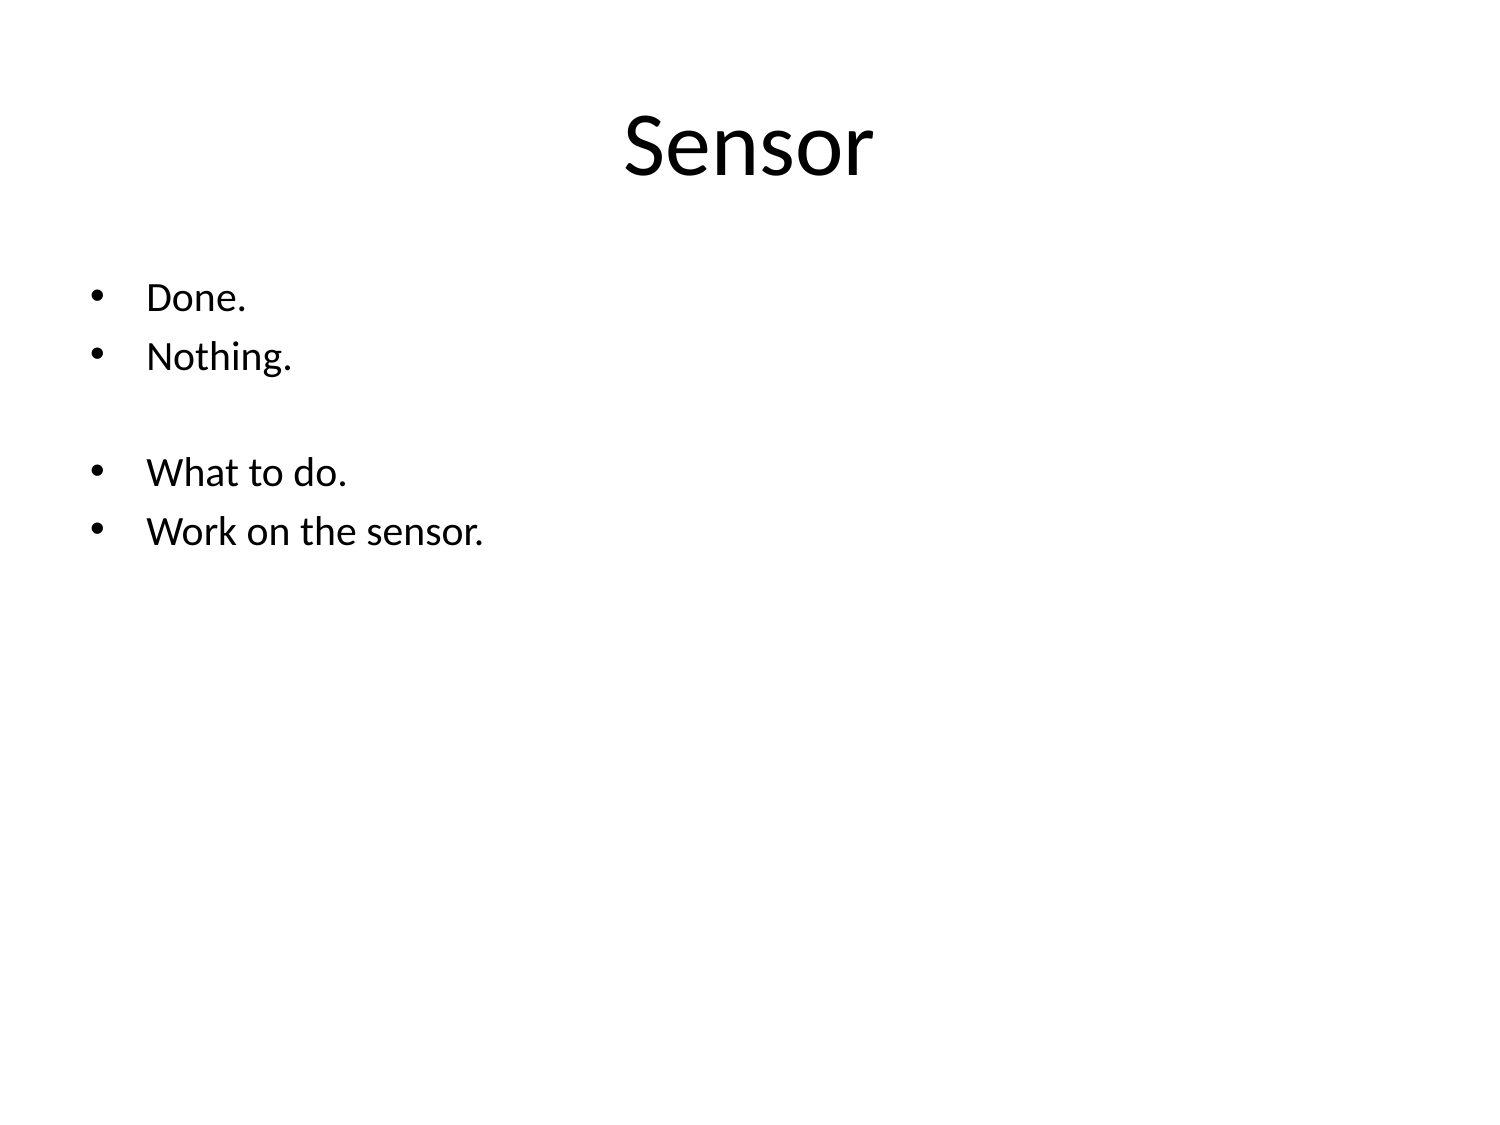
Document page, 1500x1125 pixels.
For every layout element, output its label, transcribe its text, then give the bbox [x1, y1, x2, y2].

list Done. Nothing. What to do. Work on the sensor. [75, 262, 1425, 1005]
title Sensor [75, 45, 1425, 233]
